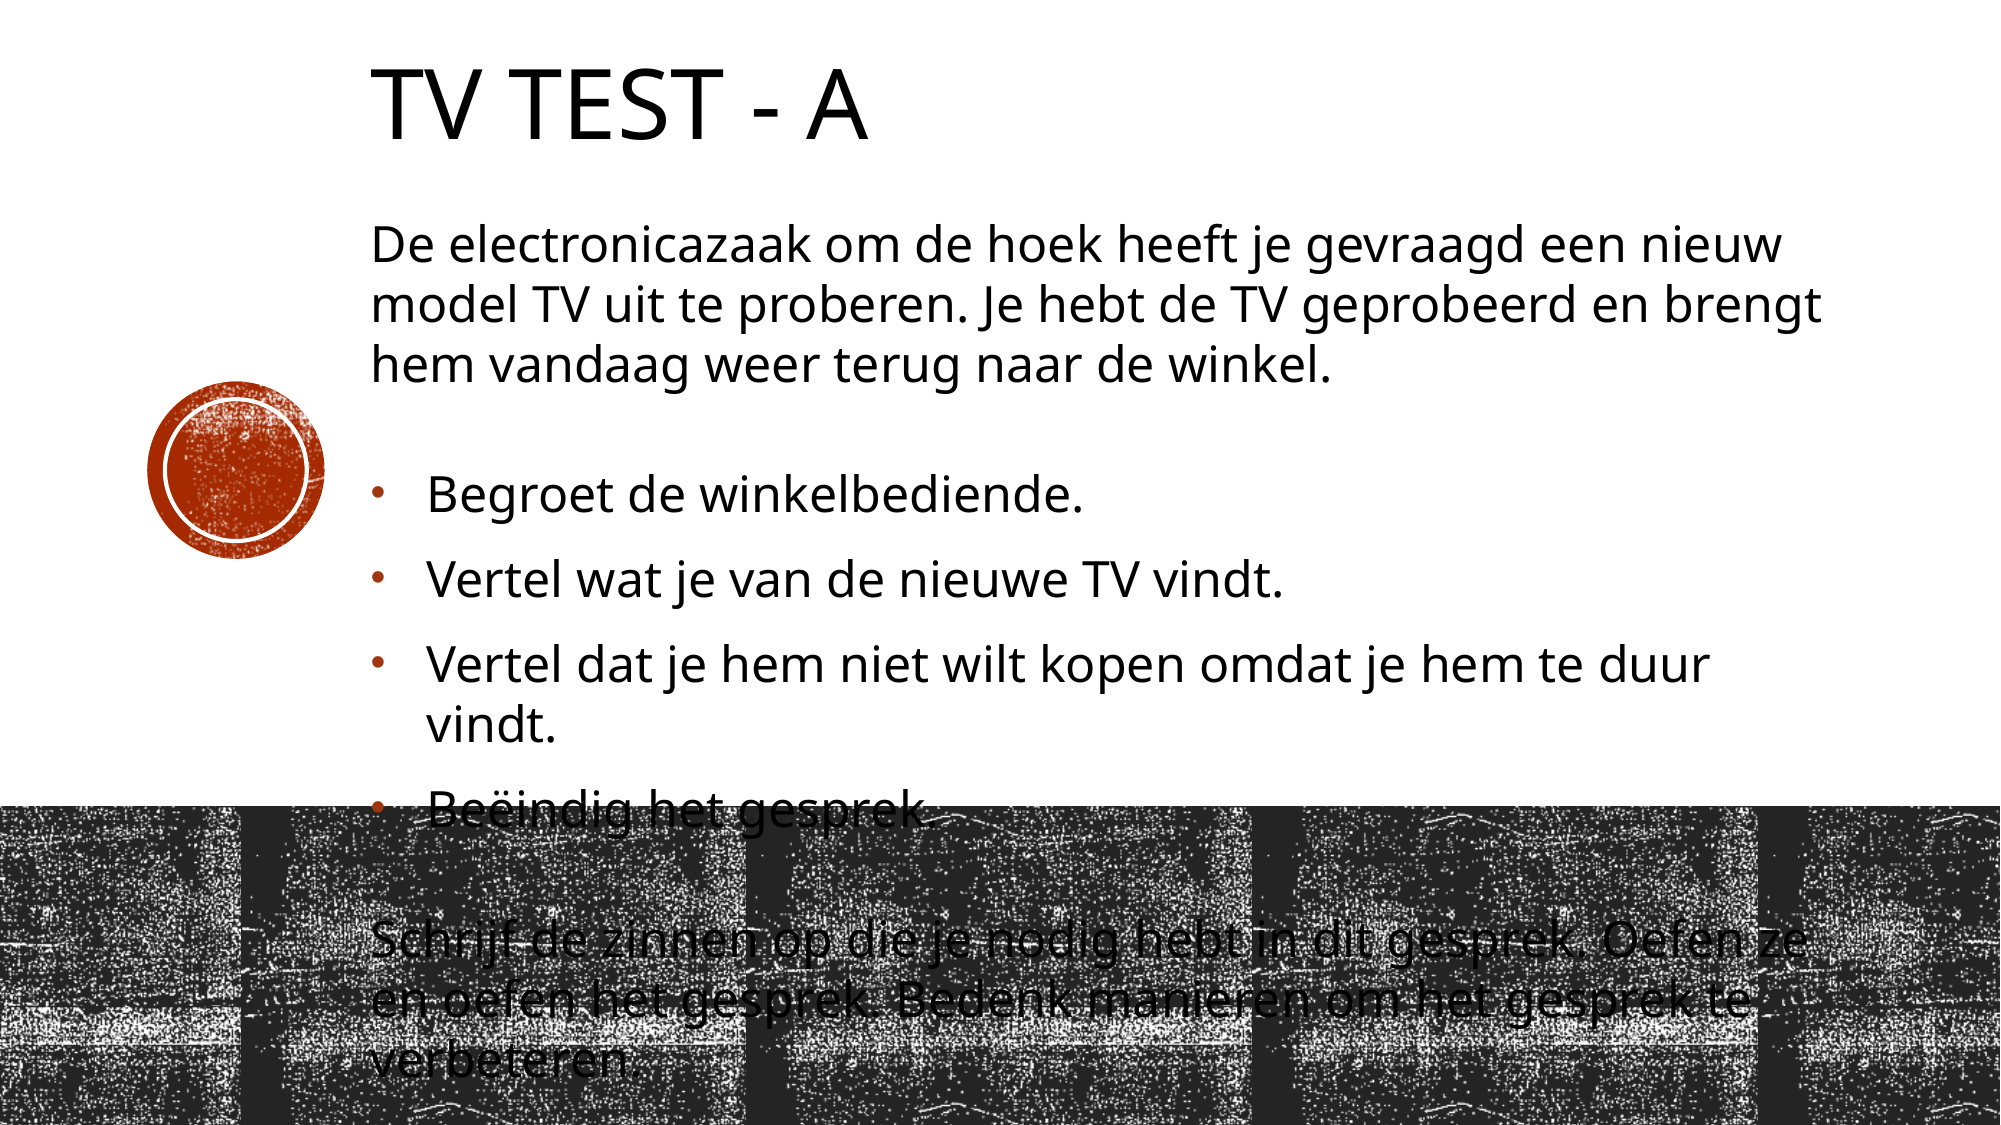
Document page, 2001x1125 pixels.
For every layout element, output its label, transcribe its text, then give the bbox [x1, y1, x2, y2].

title TV test - a [355, 56, 1927, 166]
list De electronicazaak om de hoek heeft je gevraagd een nieuw model TV uit te proberen. Je hebt de TV geprobeerd en brengt hem vandaag weer terug naar de winkel. Begroet de winkelbediende. Vertel wat je van de nieuwe TV vindt. Vertel dat je hem niet wilt kopen omdat je hem te duur vindt. Beëindig het gesprek. Schrijf de zinnen op die je nodig hebt in dit gesprek. Oefen ze en oefen het gesprek. Bedenk manieren om het gesprek te verbeteren. [355, 204, 1841, 733]
